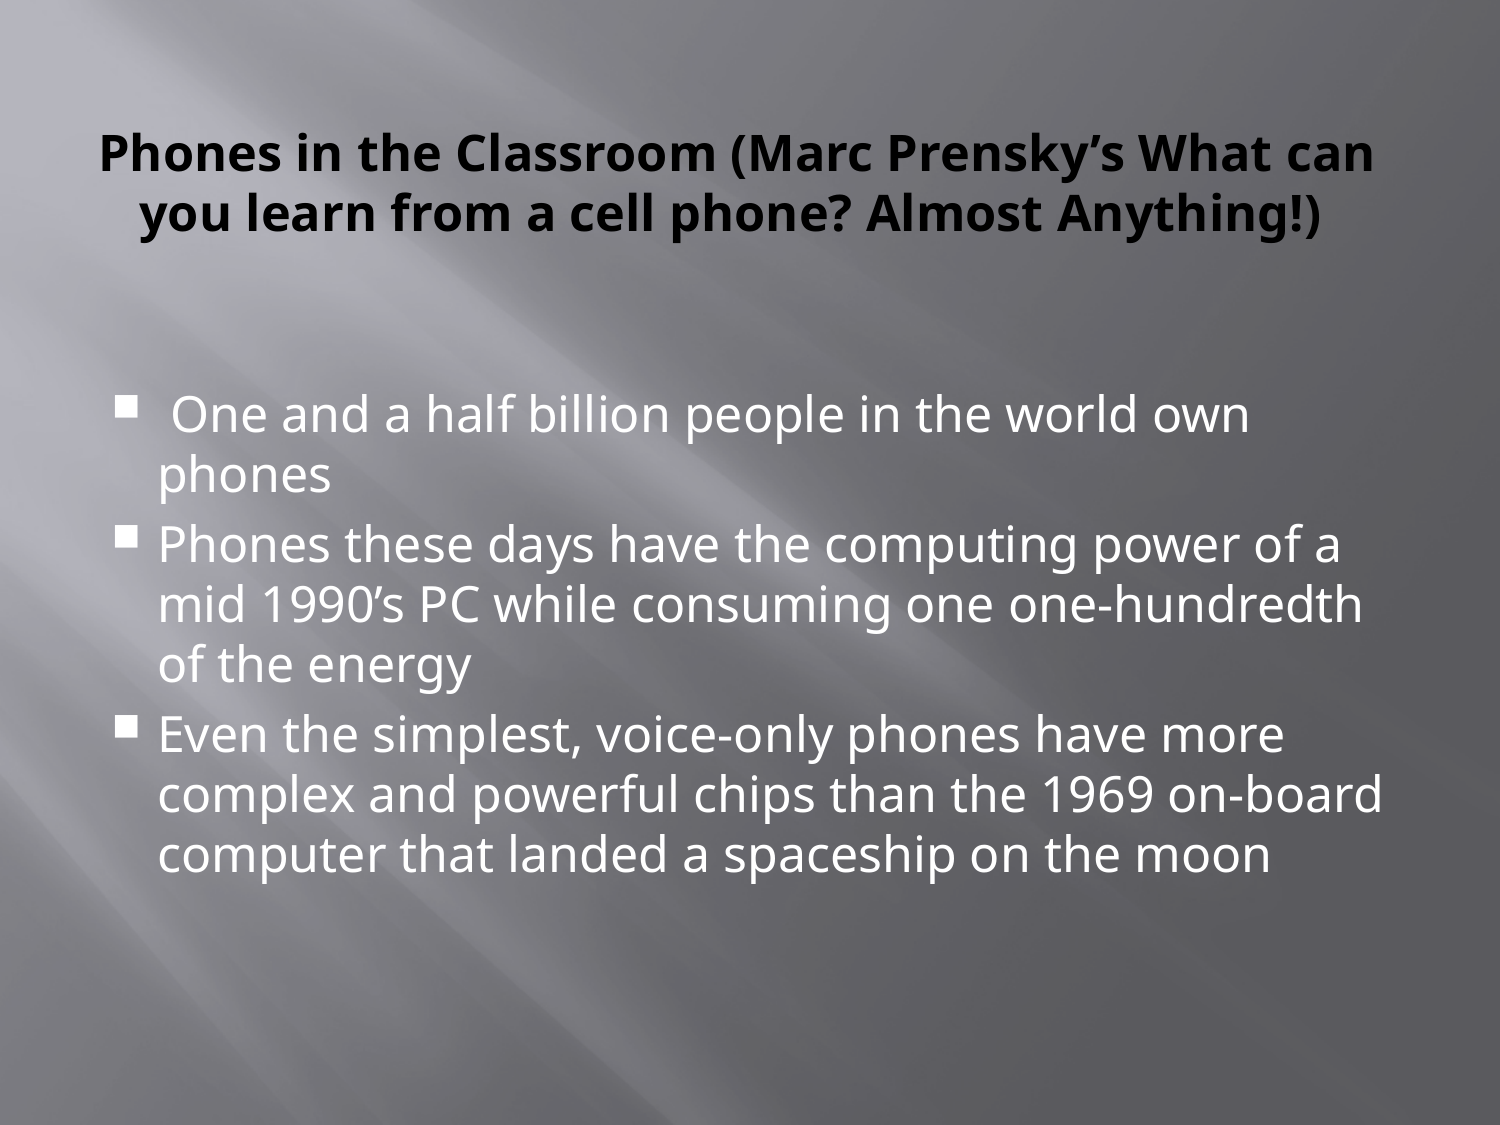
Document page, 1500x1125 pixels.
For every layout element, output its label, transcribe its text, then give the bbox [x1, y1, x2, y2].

title Phones in the Classroom (Marc Prensky’s What can you learn from a cell phone? Almost Anything!) [62, 87, 1413, 275]
list One and a half billion people in the world own phones Phones these days have the computing power of a mid 1990’s PC while consuming one one-hundredth of the energy Even the simplest, voice-only phones have more complex and powerful chips than the 1969 on-board computer that landed a spaceship on the moon [0, 375, 1425, 1125]
